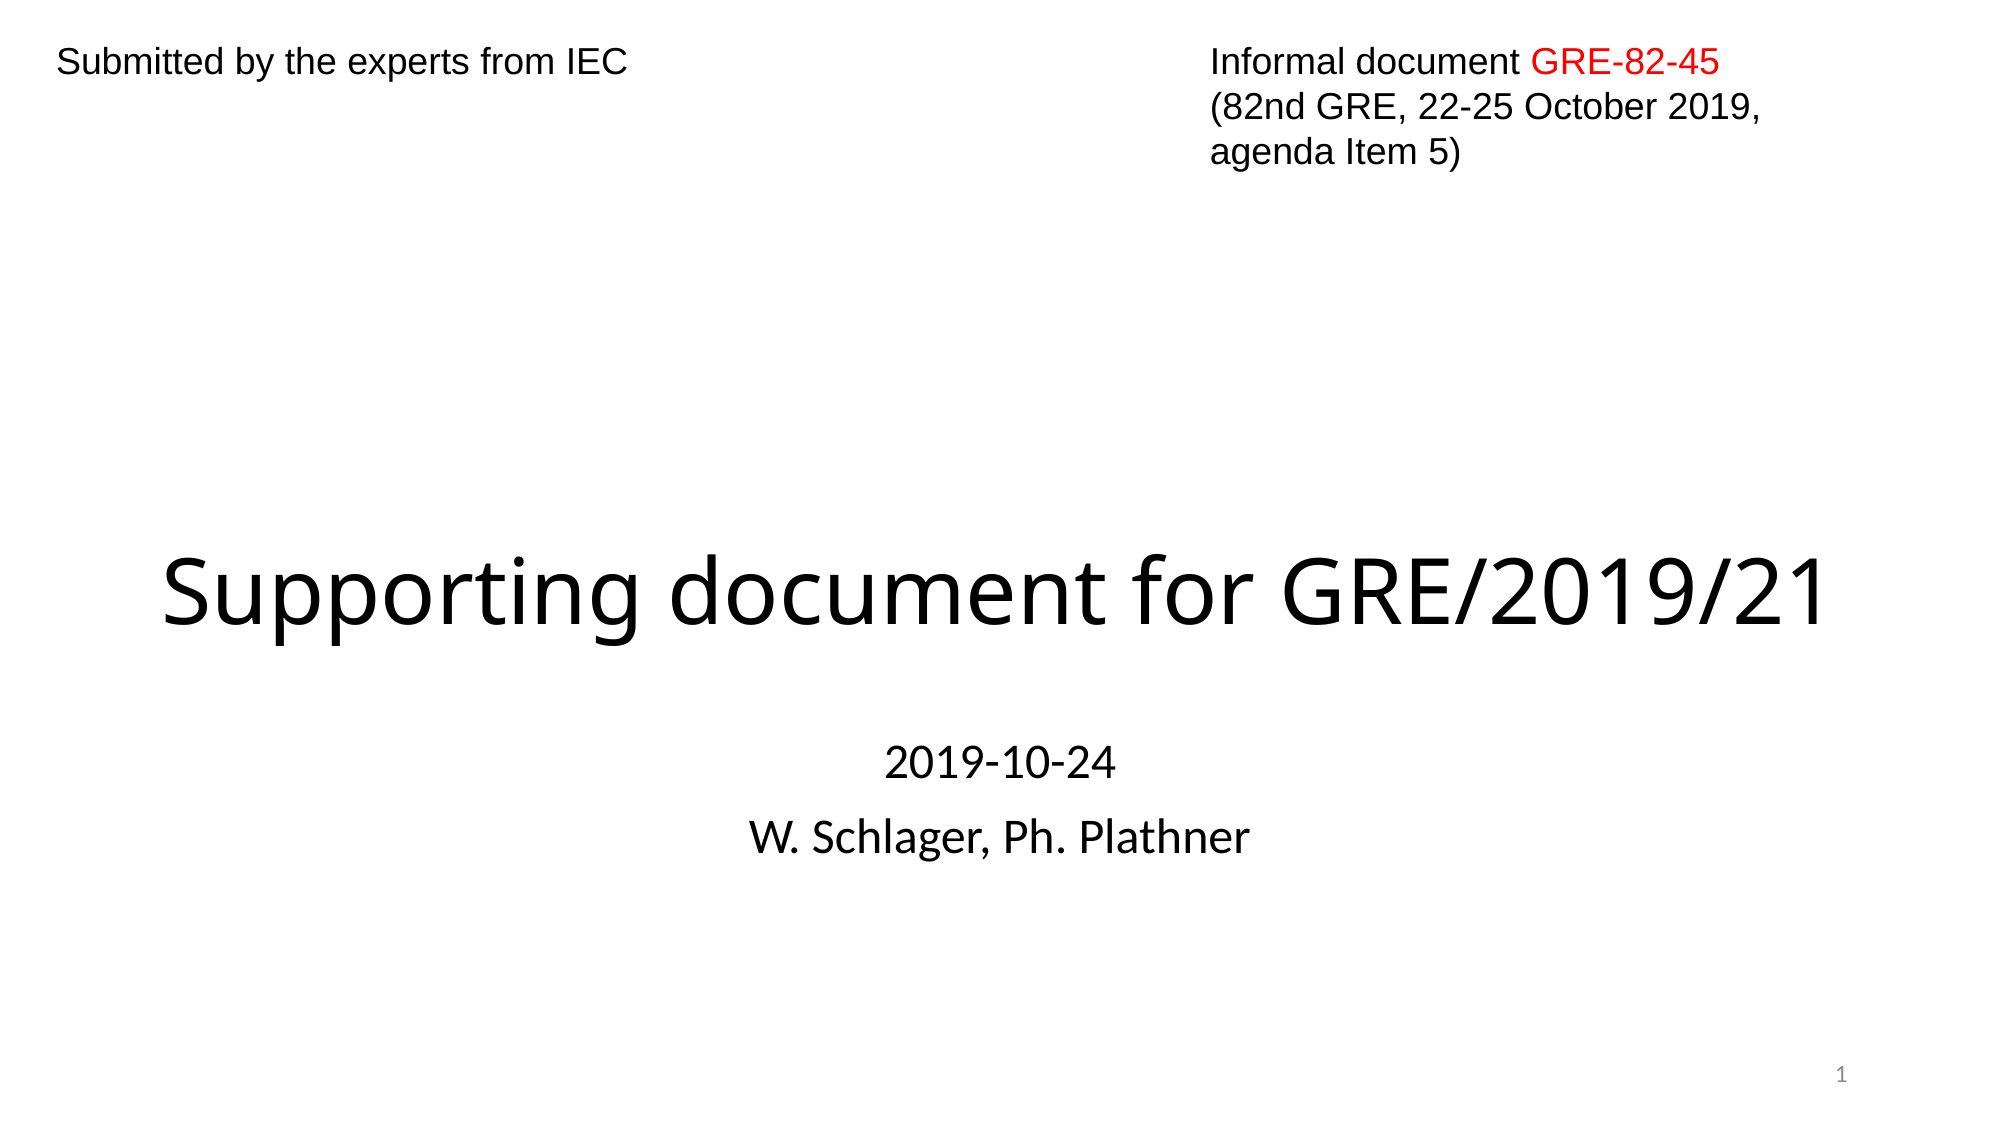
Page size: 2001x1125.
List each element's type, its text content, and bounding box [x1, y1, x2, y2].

text_box Informal document GRE-82-45 (82nd GRE, 22-25 October 2019, agenda Item 5) [1195, 29, 1895, 225]
slide_number 1 [1412, 1042, 1863, 1103]
text_box Submitted by the experts from IEC [41, 29, 712, 90]
title Supporting document for GRE/2019/21 [77, 222, 1923, 653]
subtitle 2019-10-24 W. Schlager, Ph. Plathner [249, 727, 1750, 1000]
